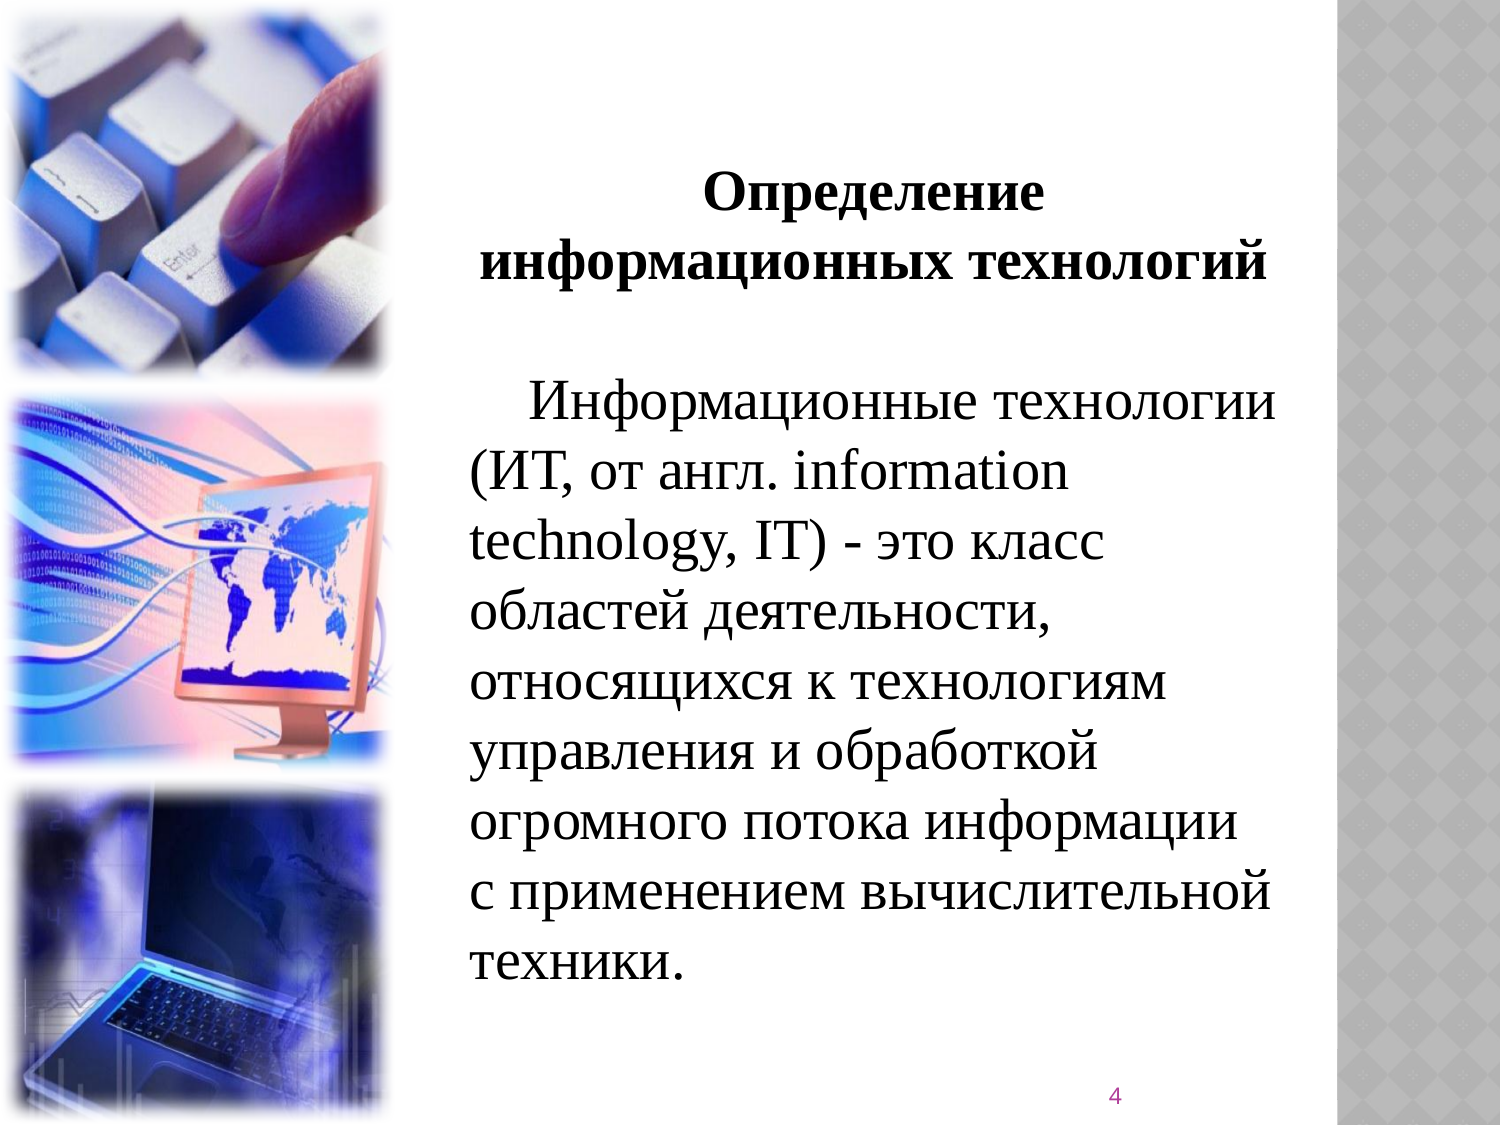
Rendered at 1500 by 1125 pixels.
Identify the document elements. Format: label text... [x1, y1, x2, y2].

slide_number 4 [1025, 1075, 1122, 1113]
picture [0, 774, 396, 1125]
text_box Определение информационных технологий Информационные технологии (ИТ, от англ. information technology, IT) - это класс областей деятельности, относящихся к технологиям управления и обработкой огромного потока информации с применением вычислительной техники. [454, 144, 1294, 999]
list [0, 394, 396, 773]
picture [0, 0, 396, 386]
